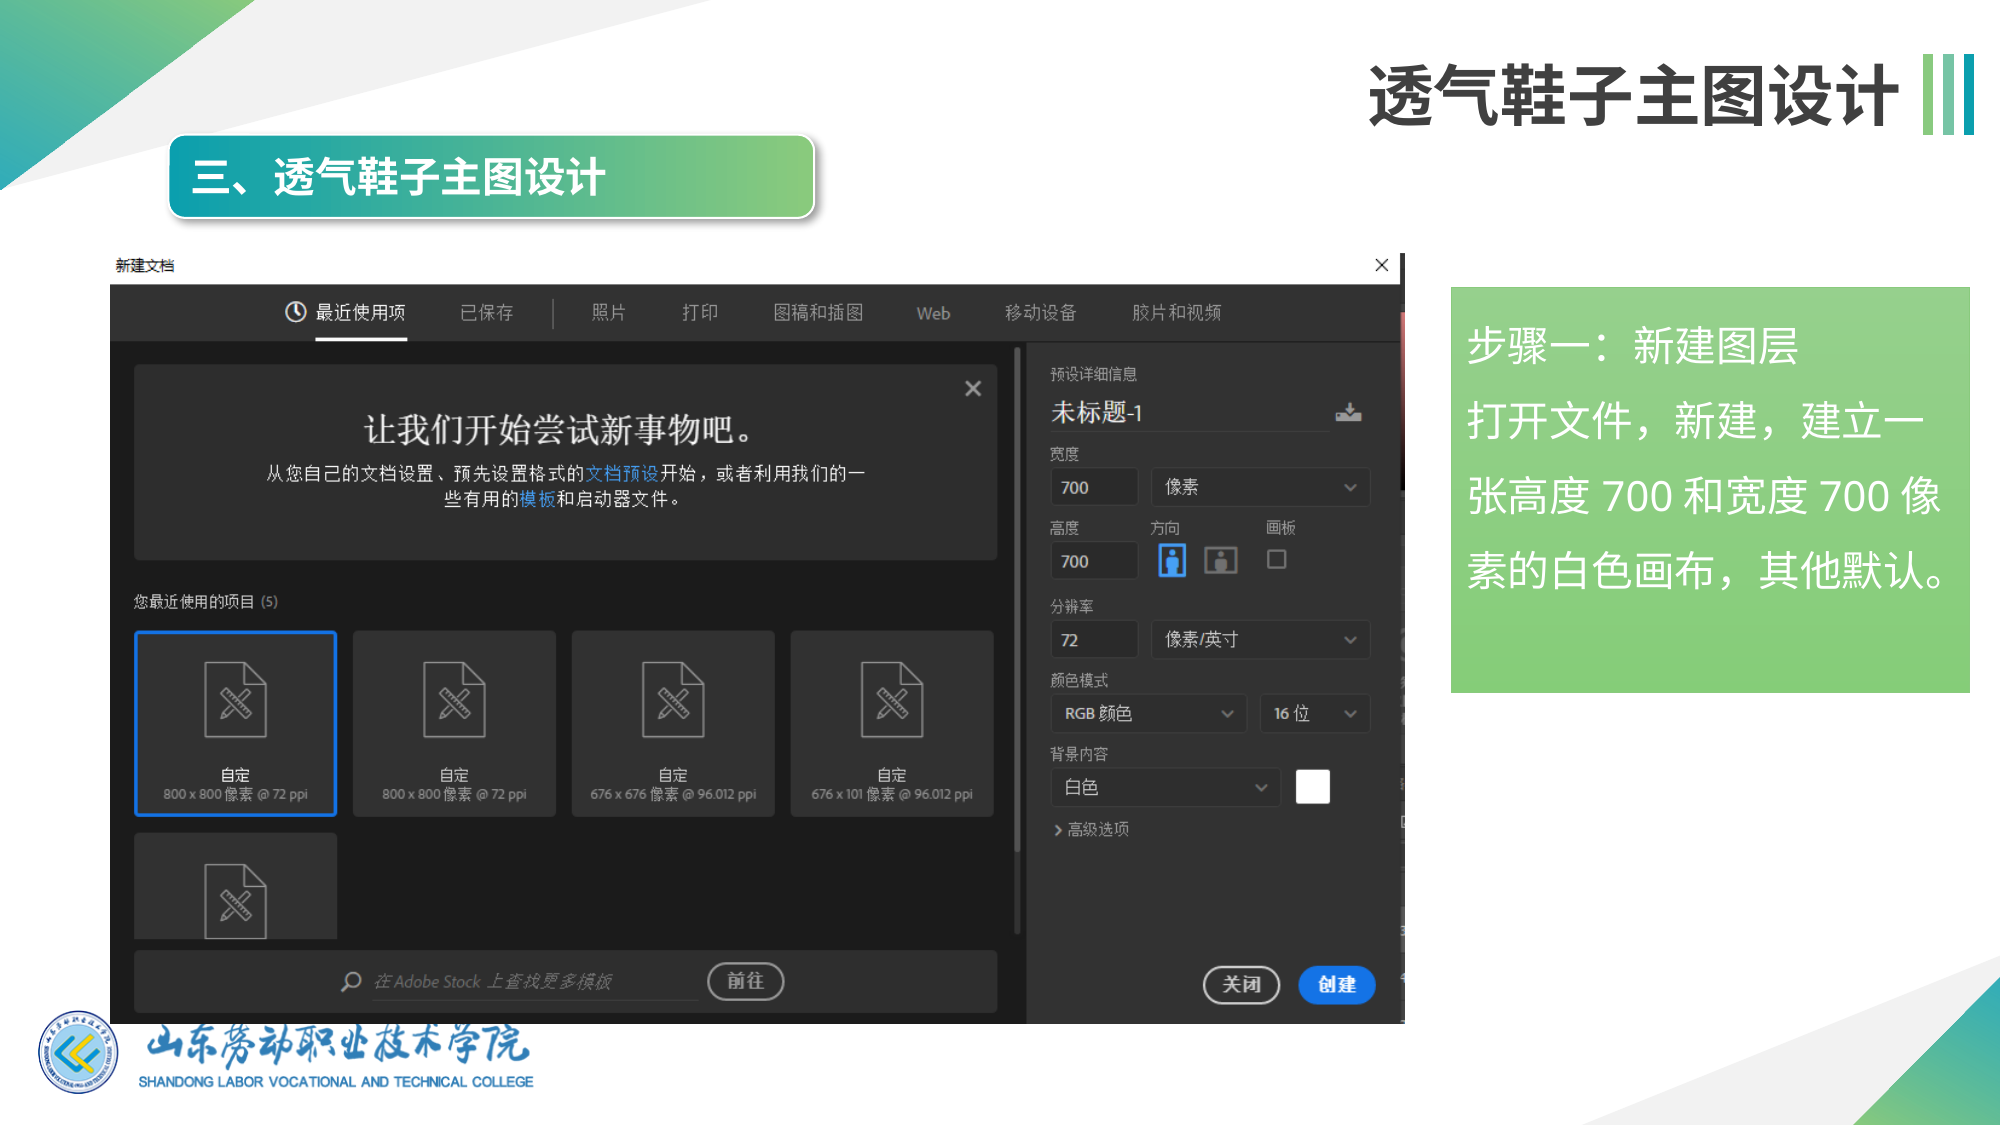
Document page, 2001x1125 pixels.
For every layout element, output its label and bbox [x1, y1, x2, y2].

picture [38, 253, 1405, 1094]
text_box [1928, 54, 1969, 136]
text_box [0, 0, 2000, 1125]
text_box [91, 134, 1352, 218]
